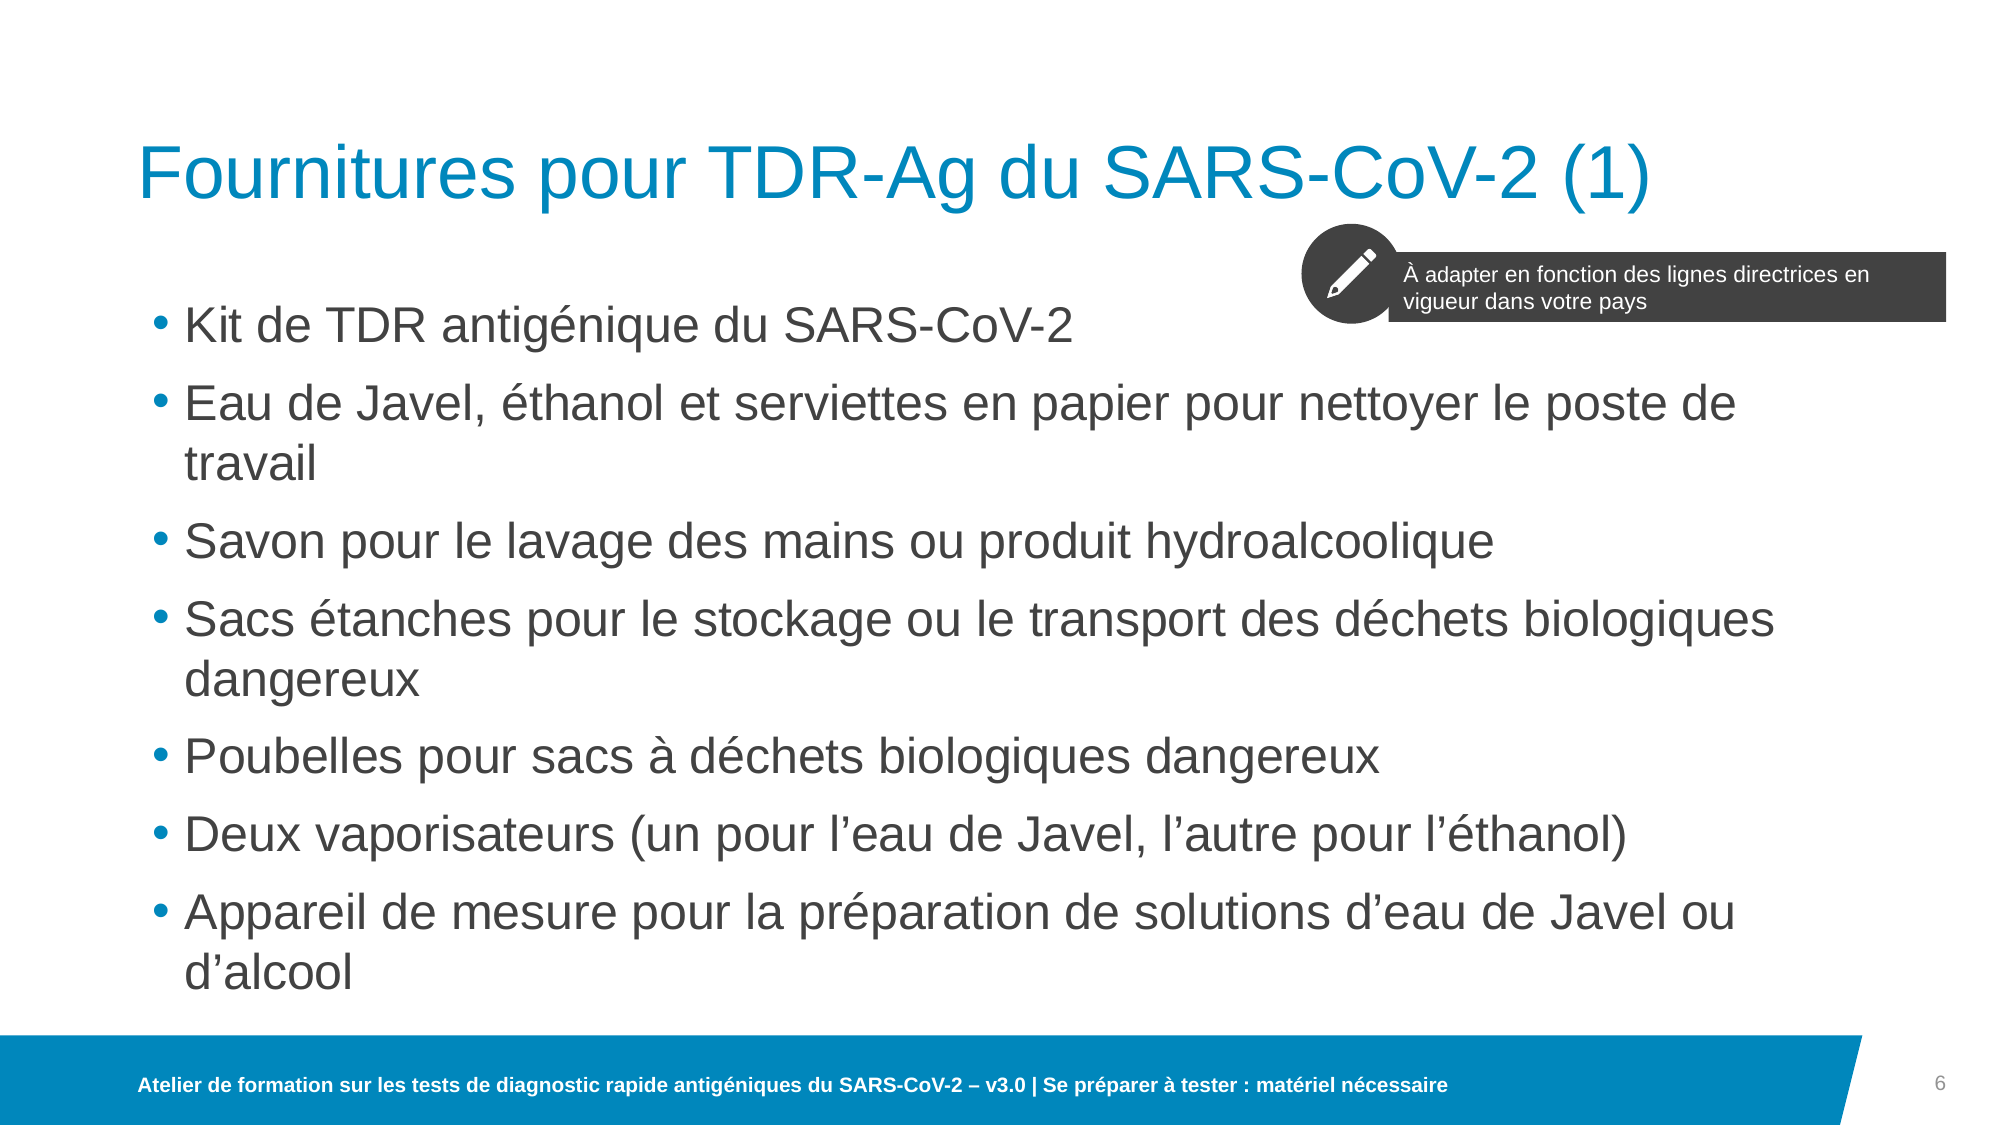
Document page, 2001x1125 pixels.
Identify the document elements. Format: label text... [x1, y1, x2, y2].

footer Atelier de formation sur les tests de diagnostic rapide antigéniques du SARS-CoV-2 – v3.0 | Se préparer à tester : matériel nécessaire [137, 1042, 1536, 1125]
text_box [1302, 224, 1947, 323]
title Fournitures pour TDR-Ag du SARS-CoV-2 (1) [137, 59, 1863, 215]
slide_number 6 [1862, 1035, 1947, 1125]
list Kit de TDR antigénique du SARS-CoV-2 Eau de Javel, éthanol et serviettes en papier pour nettoyer le poste de travail Savon pour le lavage des mains ou produit hydroalcoolique Sacs étanches pour le stockage ou le transport des déchets biologiques dangereux Poubelles pour sacs à déchets biologiques dangereux Deux vaporisateurs (un pour l’eau de Javel, l’autre pour l’éthanol) Appareil de mesure pour la préparation de solutions d’eau de Javel ou d’alcool [137, 284, 1863, 1014]
